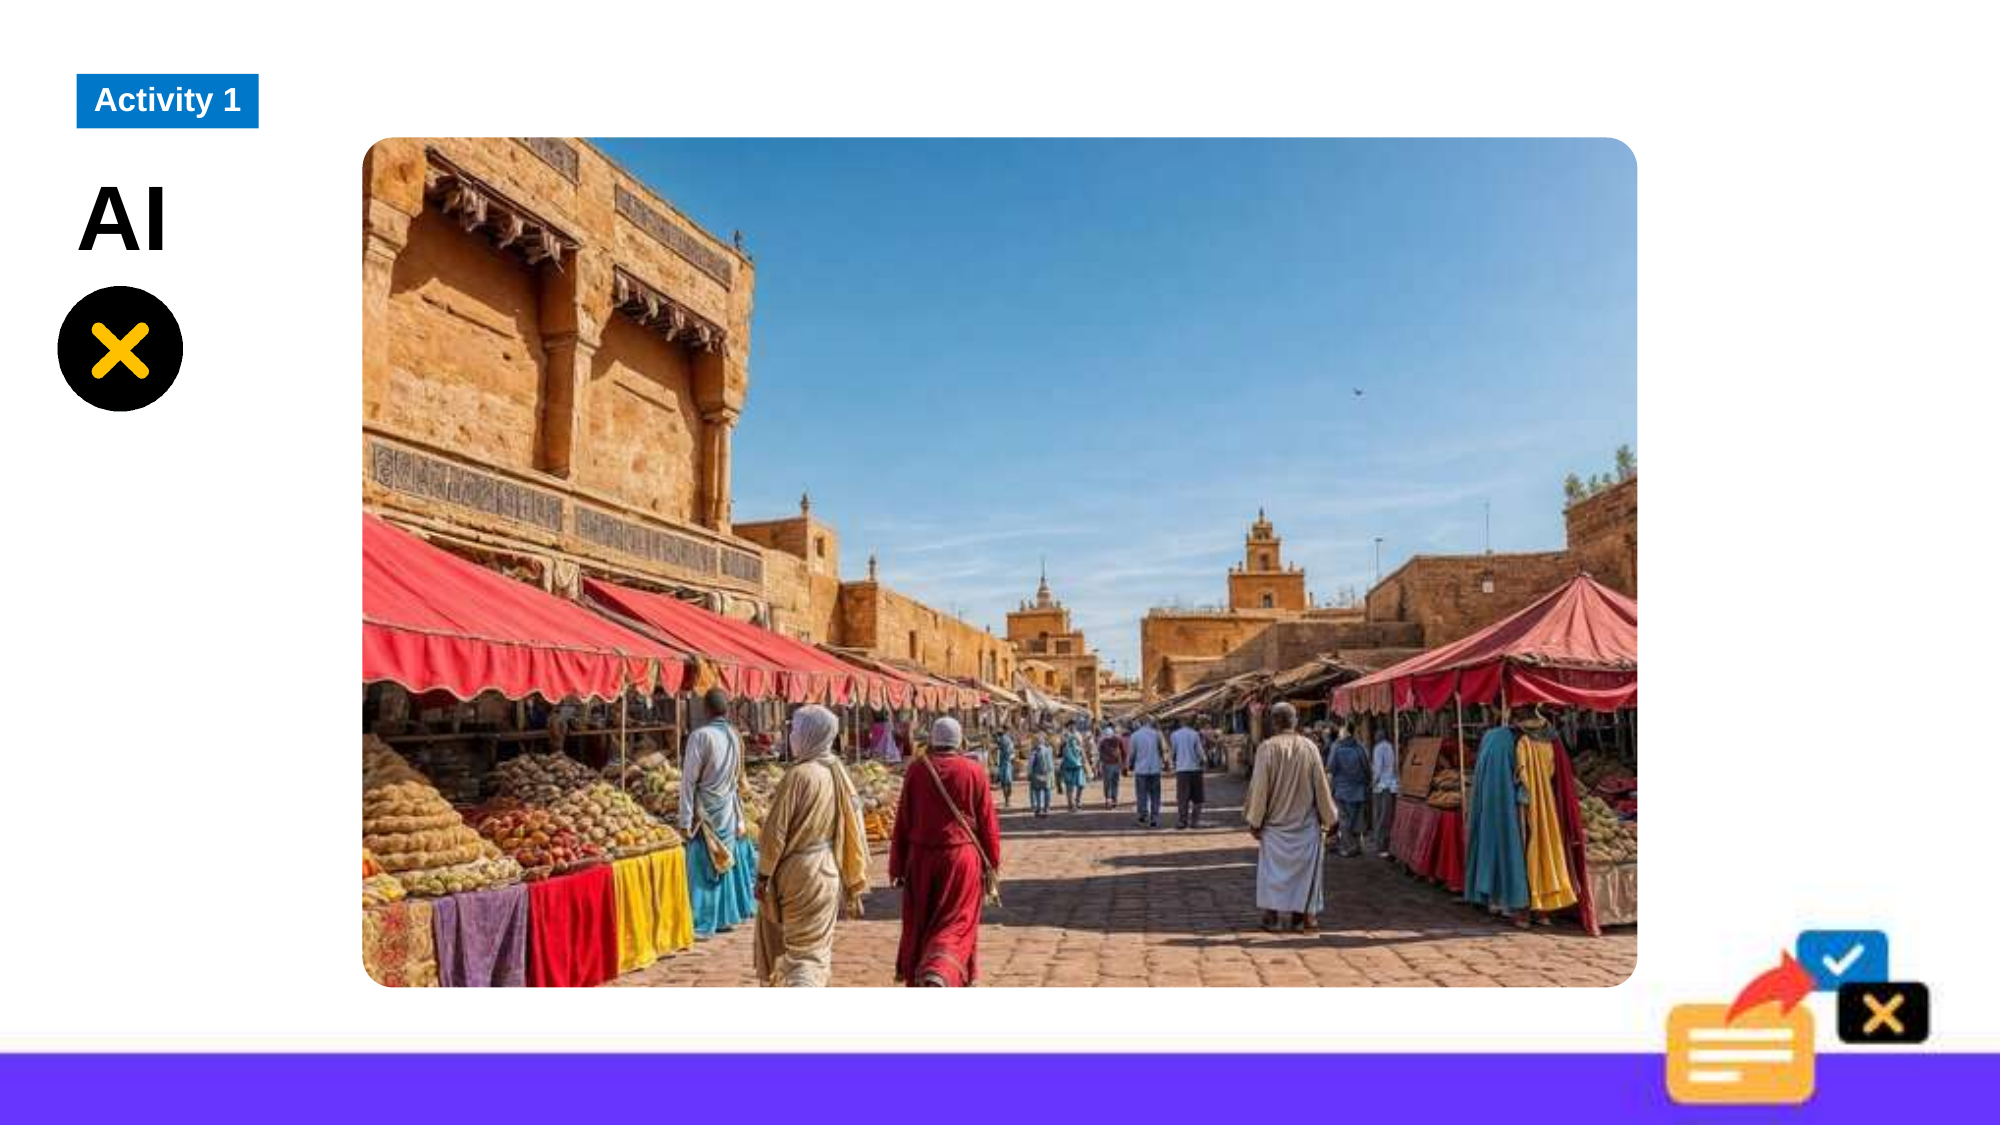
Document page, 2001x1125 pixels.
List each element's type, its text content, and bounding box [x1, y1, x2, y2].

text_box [54, 283, 185, 414]
text_box Activity 1 [76, 73, 259, 129]
picture [0, 0, 2000, 1125]
text_box AI [76, 171, 352, 459]
